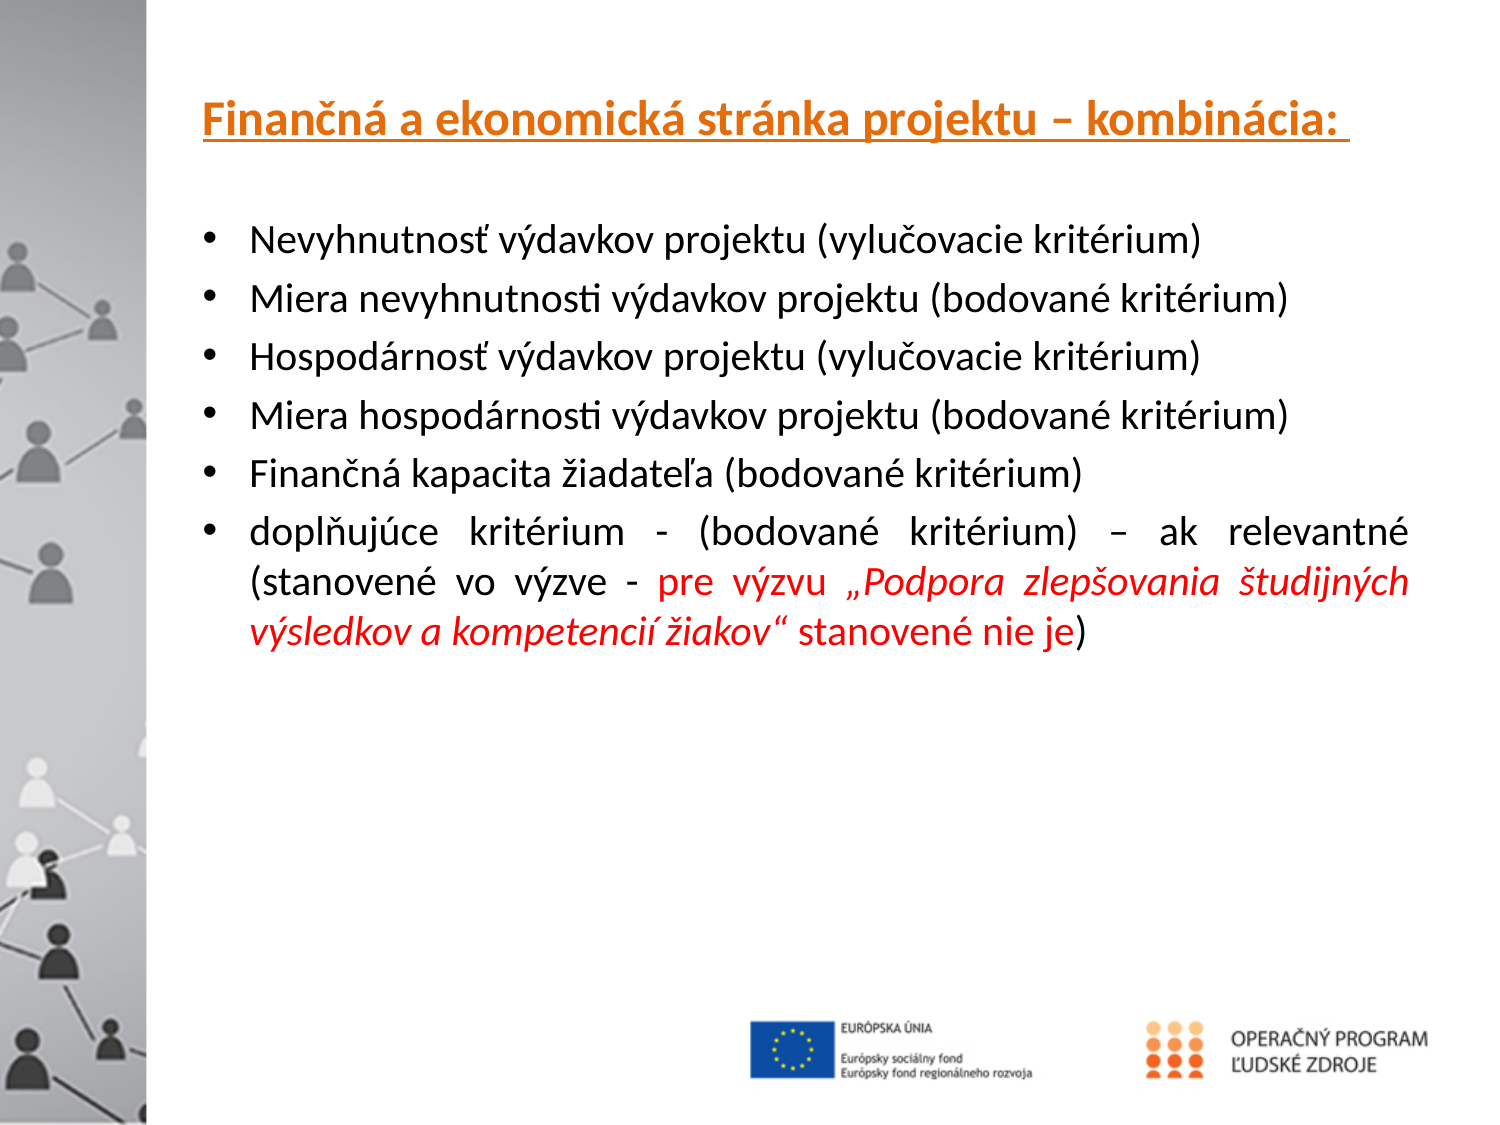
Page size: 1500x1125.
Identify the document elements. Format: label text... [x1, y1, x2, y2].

picture [0, 0, 1500, 1125]
list Finančná a ekonomická stránka projektu – kombinácia: Nevyhnutnosť výdavkov projektu (vylučovacie kritérium) Miera nevyhnutnosti výdavkov projektu (bodované kritérium) Hospodárnosť výdavkov projektu (vylučovacie kritérium) Miera hospodárnosti výdavkov projektu (bodované kritérium) Finančná kapacita žiadateľa (bodované kritérium) doplňujúce kritérium - (bodované kritérium) – ak relevantné (stanovené vo výzve - pre výzvu „Podpora zlepšovania študijných výsledkov a kompetencií žiakov“ stanovené nie je) [187, 77, 1426, 1000]
